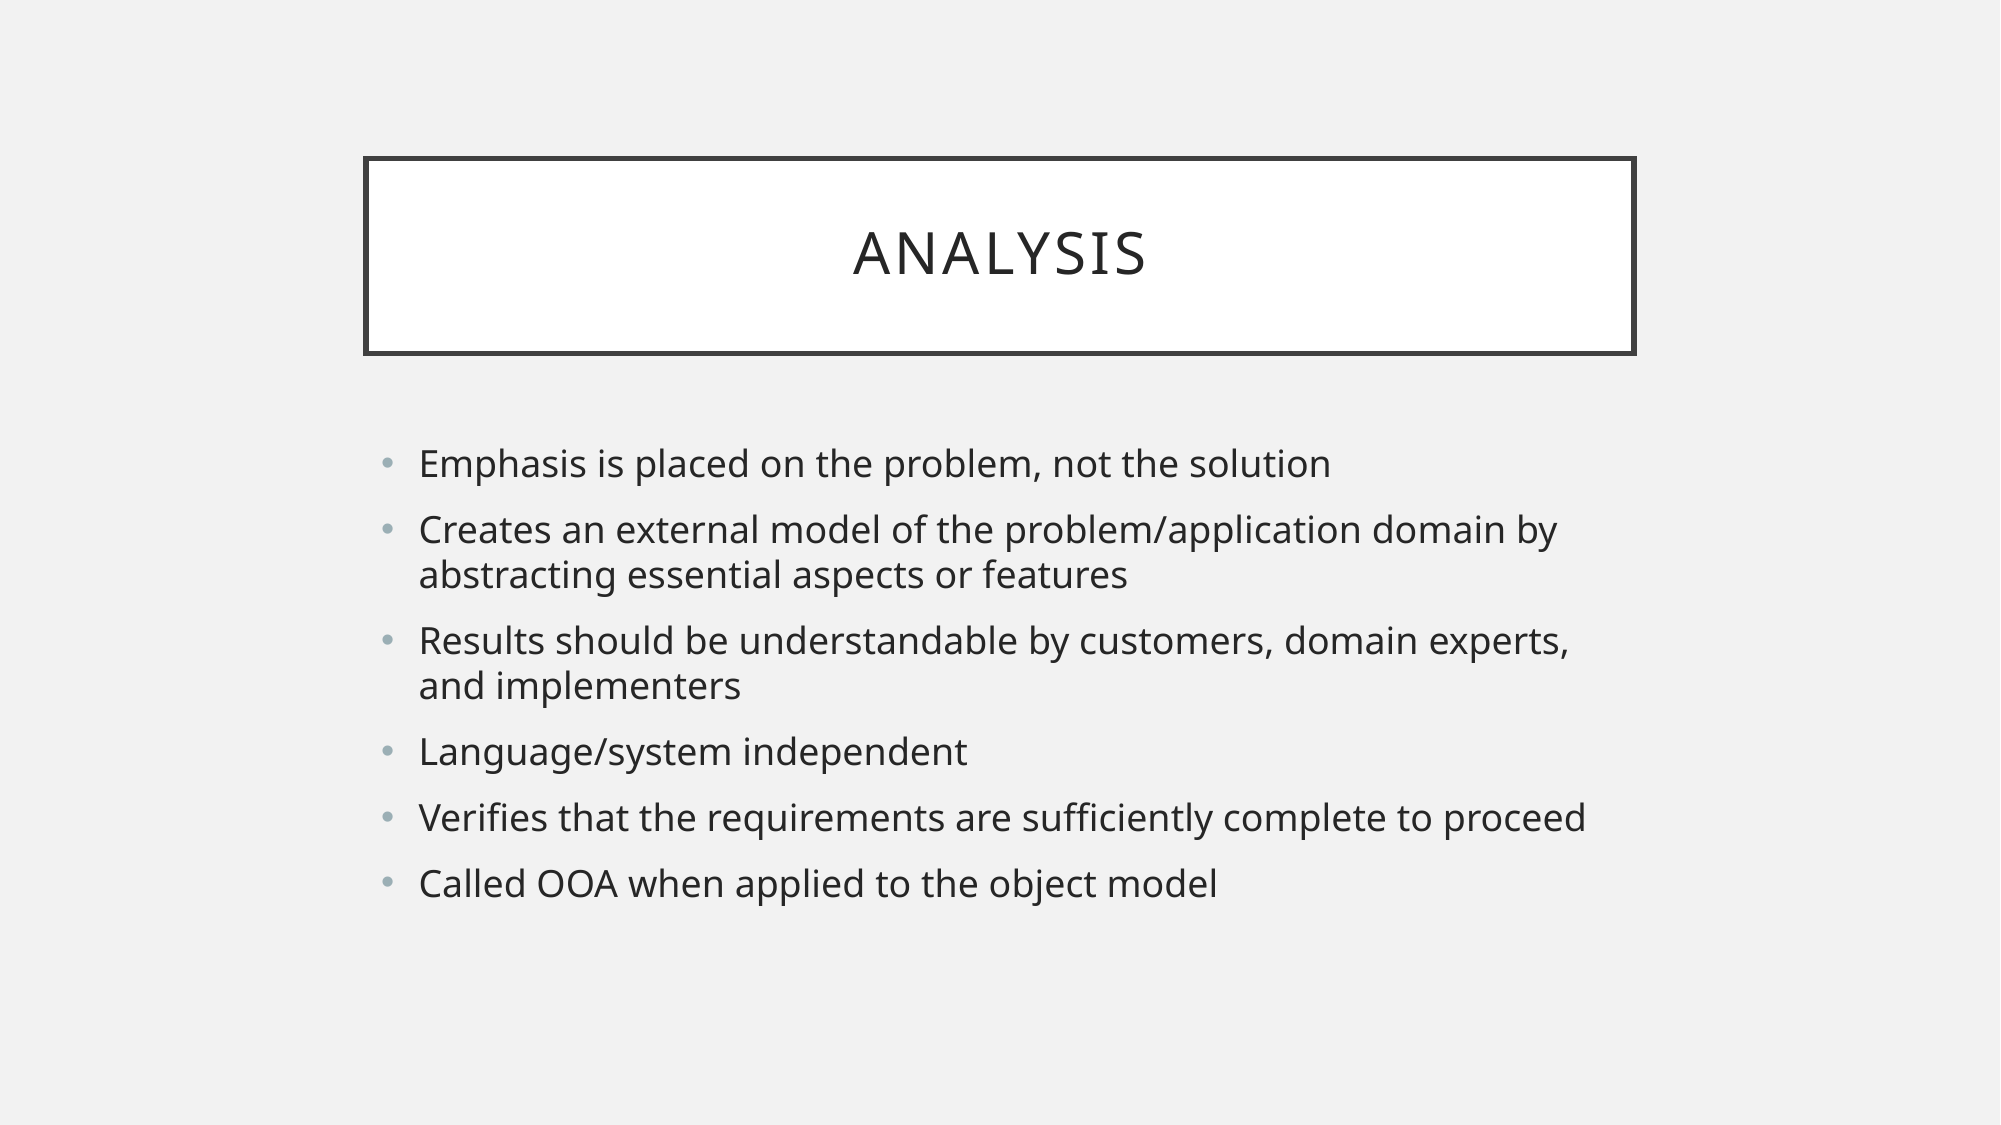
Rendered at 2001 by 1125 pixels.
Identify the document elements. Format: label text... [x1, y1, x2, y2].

list Emphasis is placed on the problem, not the solution Creates an external model of the problem/application domain by abstracting essential aspects or features Results should be understandable by customers, domain experts, and implementers Language/system independent Verifies that the requirements are sufficiently complete to proceed Called OOA when applied to the object model [366, 432, 1634, 942]
title Analysis [363, 156, 1637, 356]
